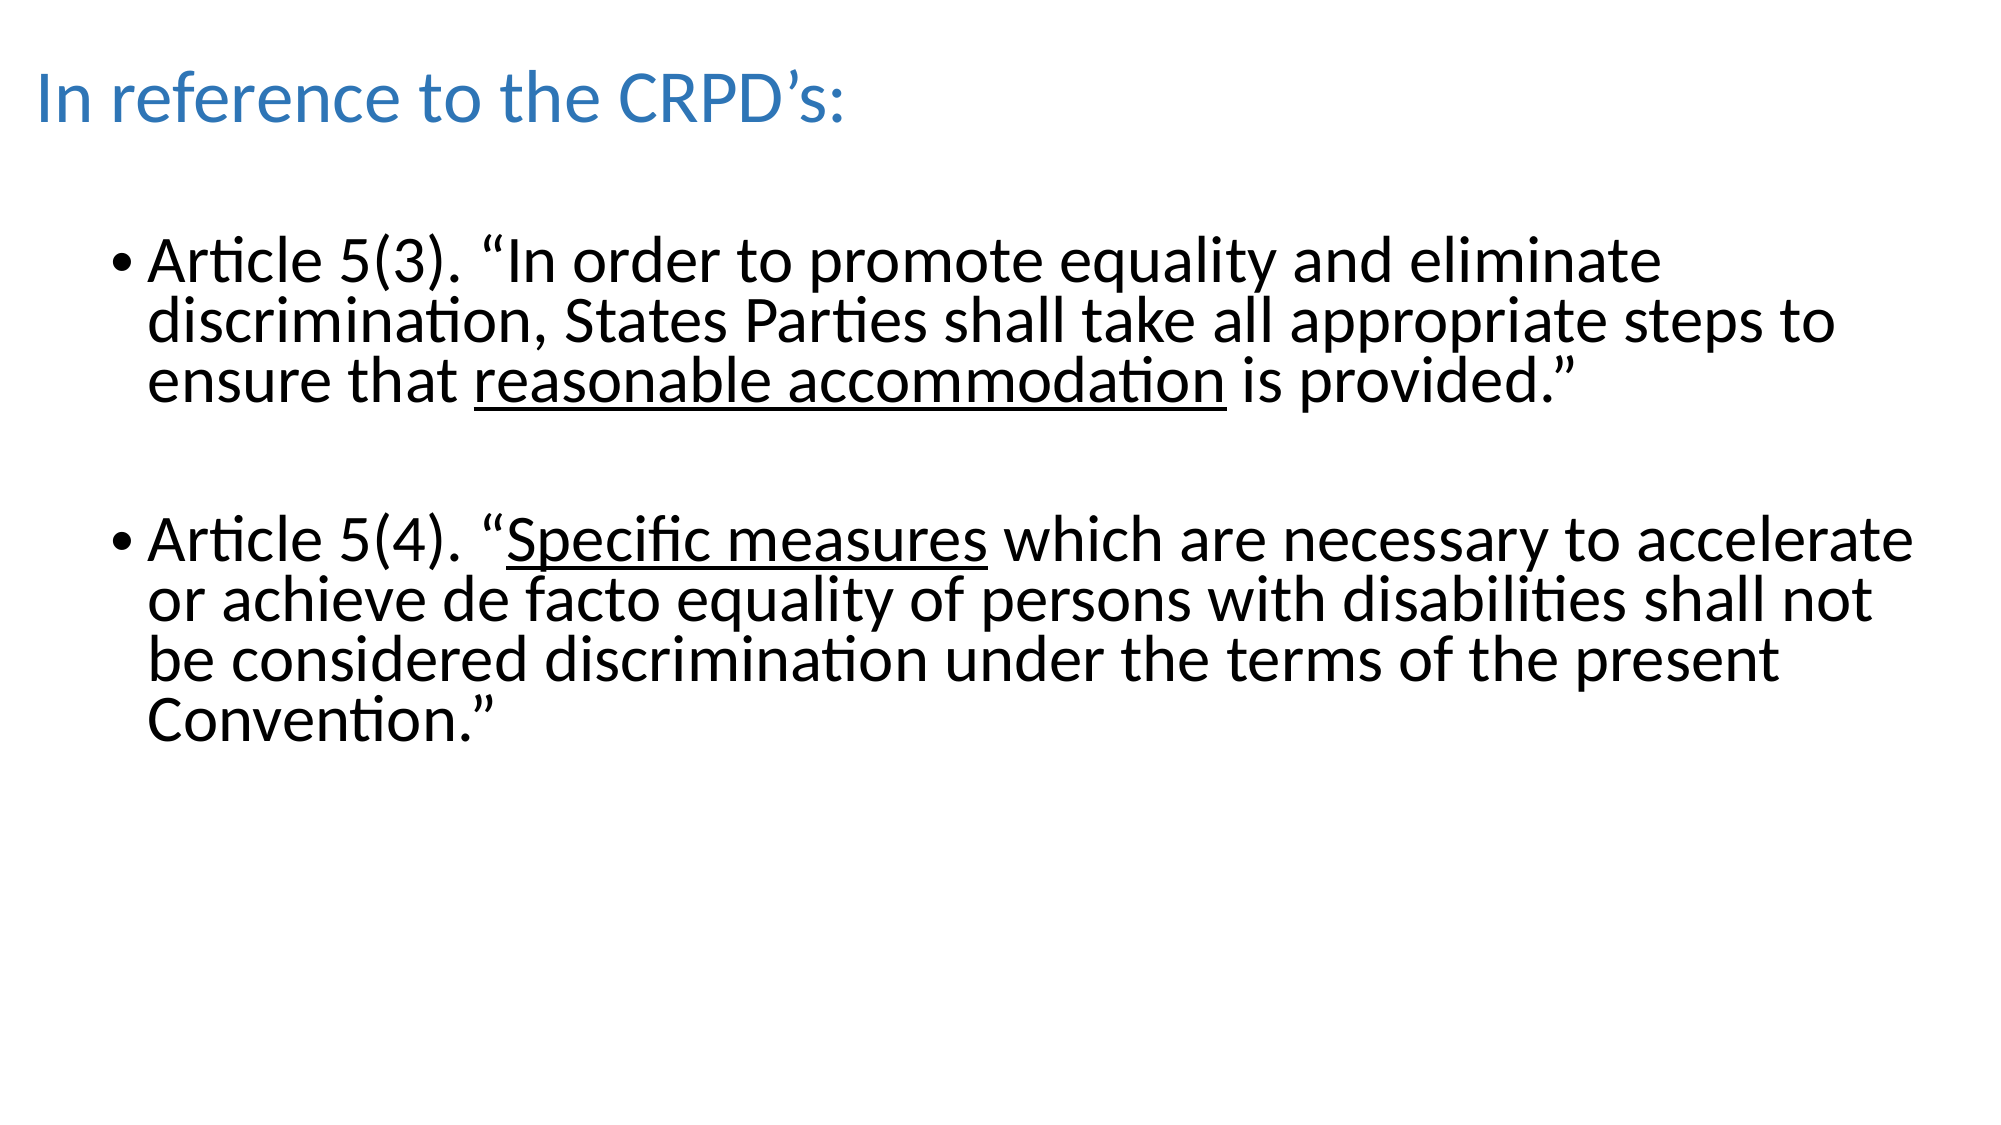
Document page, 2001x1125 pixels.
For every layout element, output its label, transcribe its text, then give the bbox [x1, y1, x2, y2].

list In reference to the CRPD’s: Article 5(3). “In order to promote equality and eliminate discrimination, States Parties shall take all appropriate steps to ensure that reasonable accommodation is provided.” Article 5(4). “Specific measures which are necessary to accelerate or achieve de facto equality of persons with disabilities shall not be considered discrimination under the terms of the present Convention.” [20, 61, 1967, 1043]
